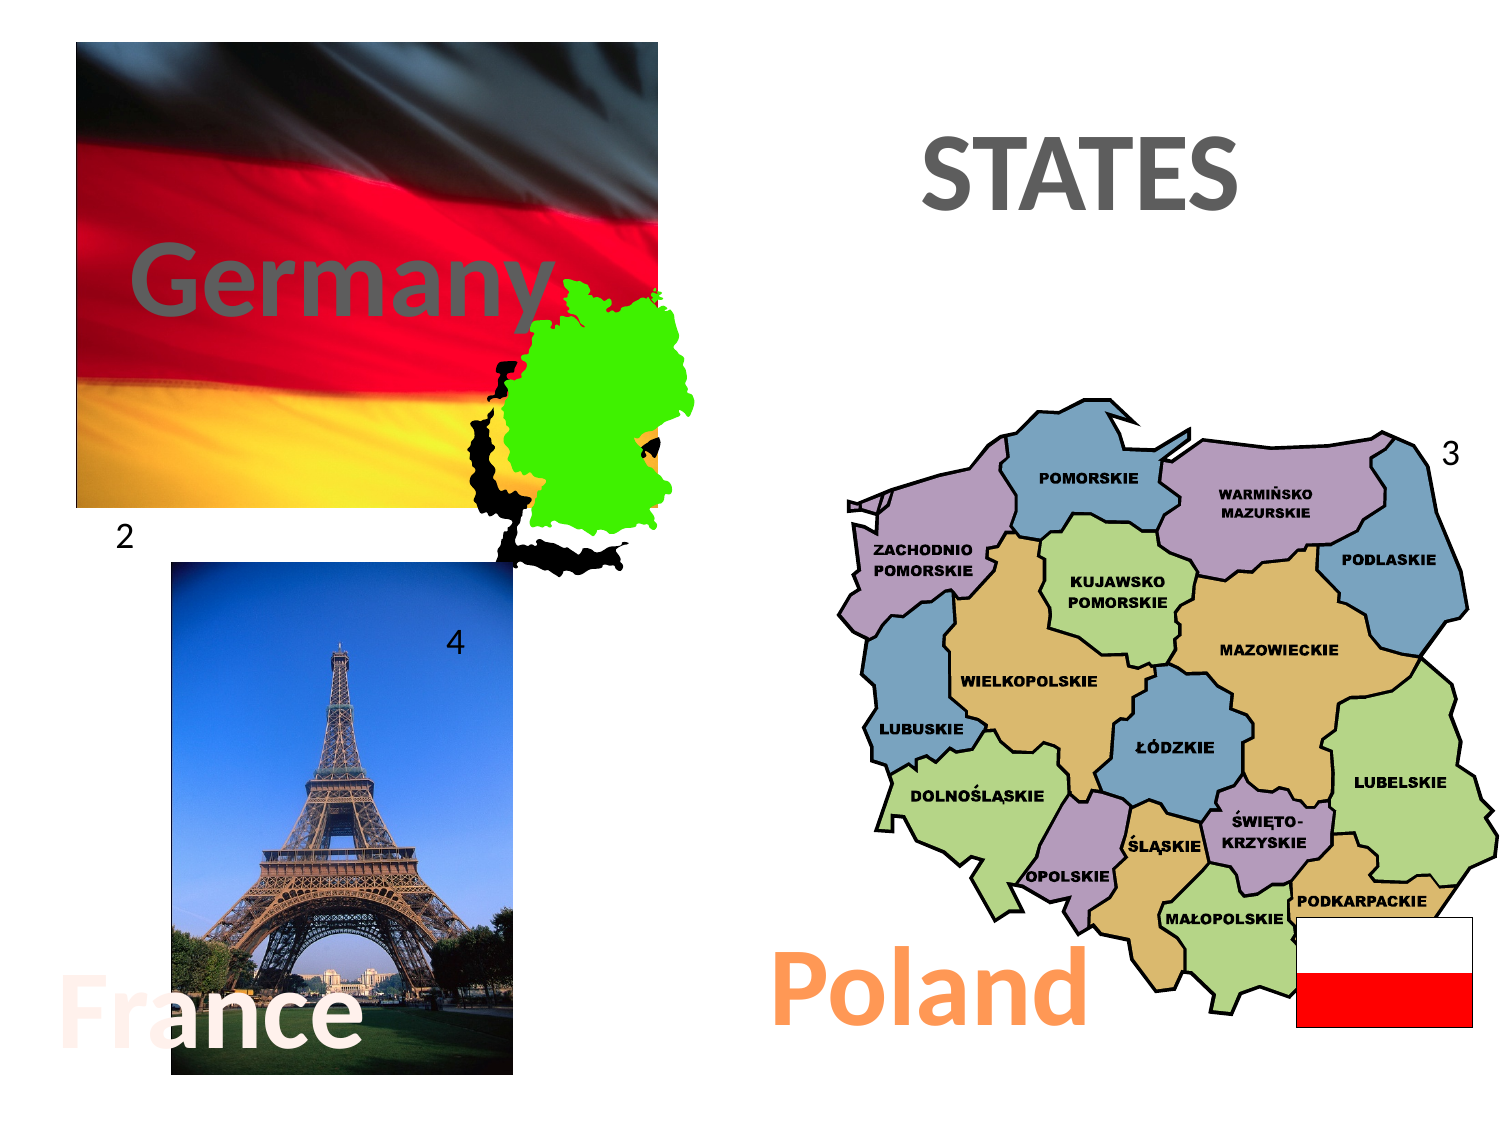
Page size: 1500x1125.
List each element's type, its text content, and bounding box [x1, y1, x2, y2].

text_box STATES [905, 89, 1257, 240]
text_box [76, 42, 695, 578]
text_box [752, 396, 1500, 1057]
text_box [41, 562, 513, 1081]
